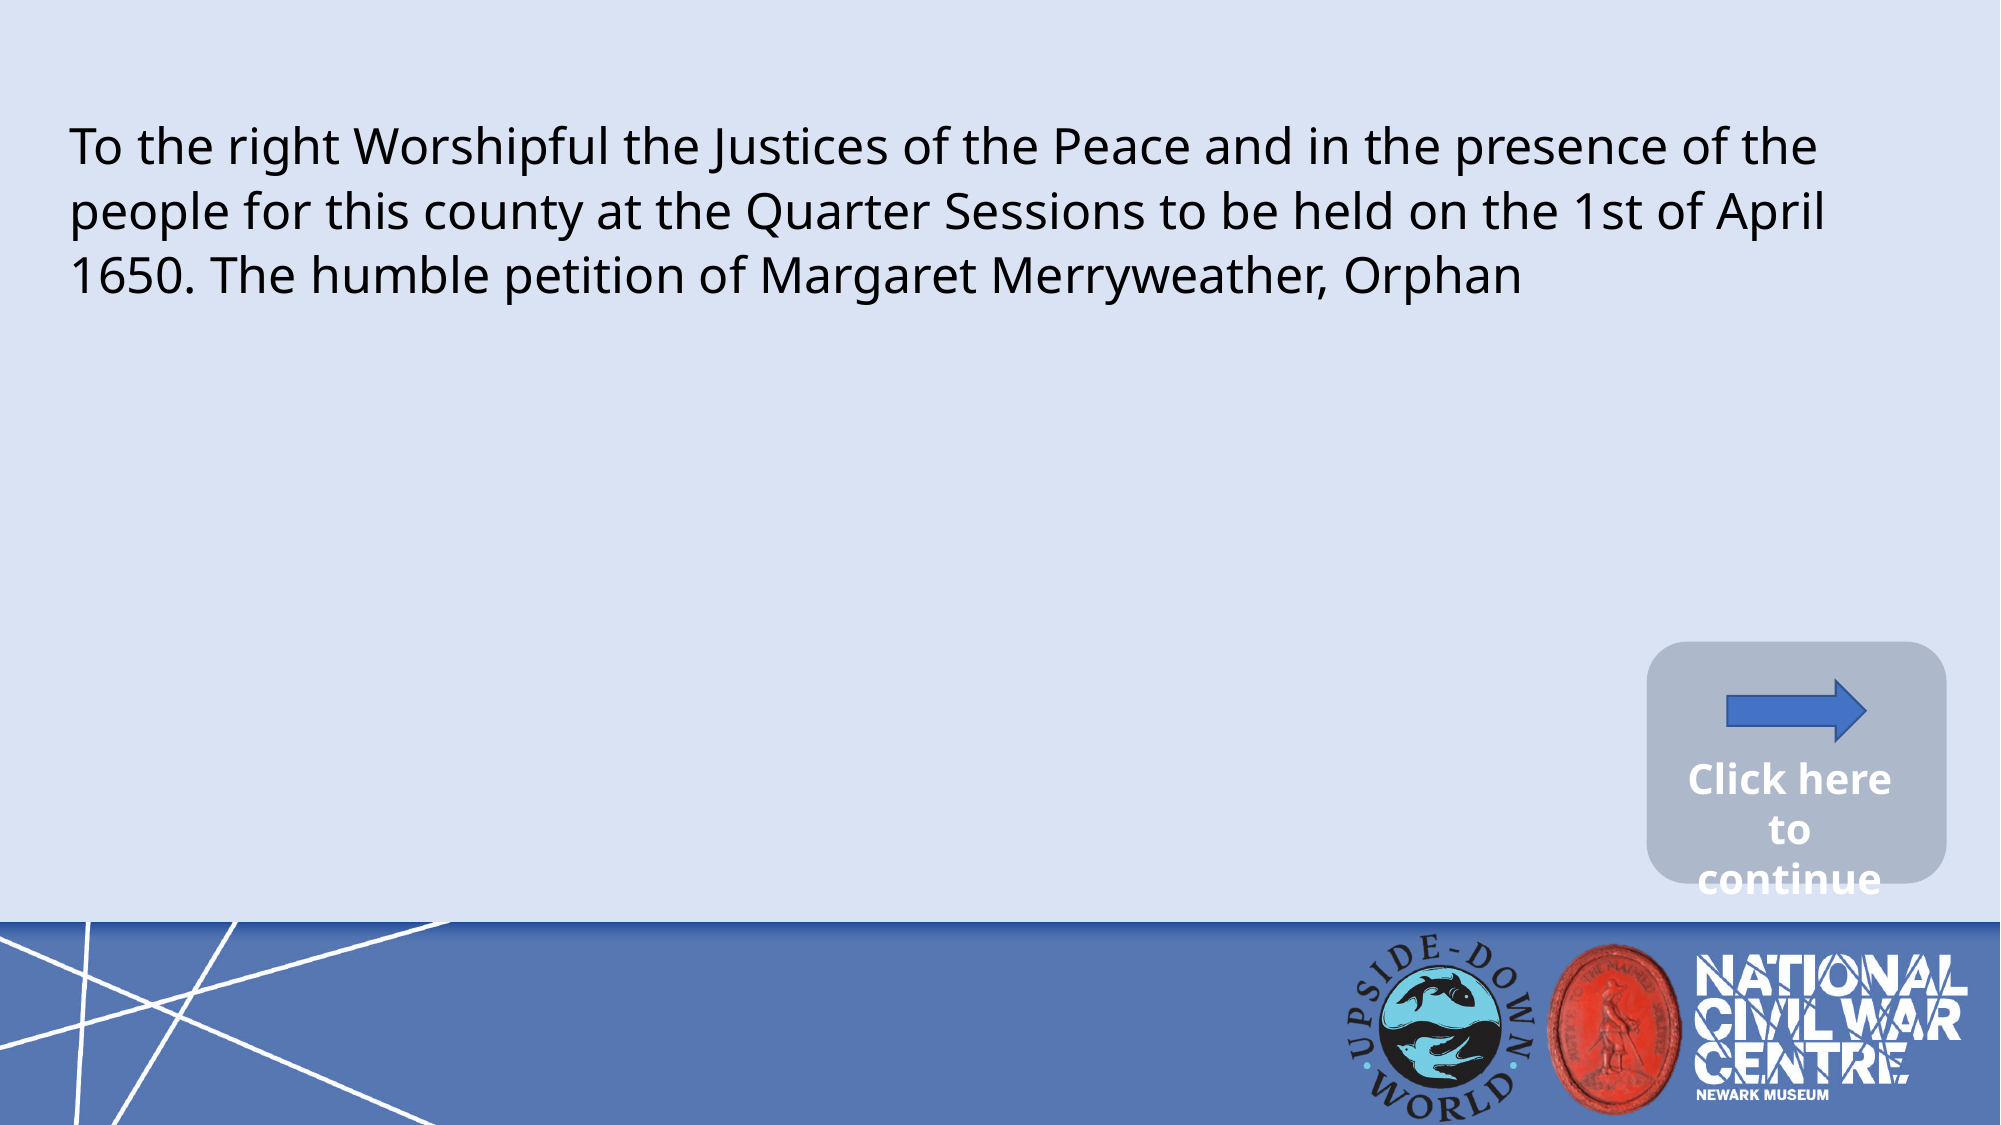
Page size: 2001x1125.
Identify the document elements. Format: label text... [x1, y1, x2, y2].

text_box [1646, 608, 1988, 922]
text_box To the right Worshipful the Justices of the Peace and in the presence of the people for this county at the Quarter Sessions to be held on the 1st of April 1650. The humble petition of Margaret Merryweather, Orphan [54, 38, 1969, 311]
picture [0, 922, 2000, 1125]
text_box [1646, 641, 1947, 884]
